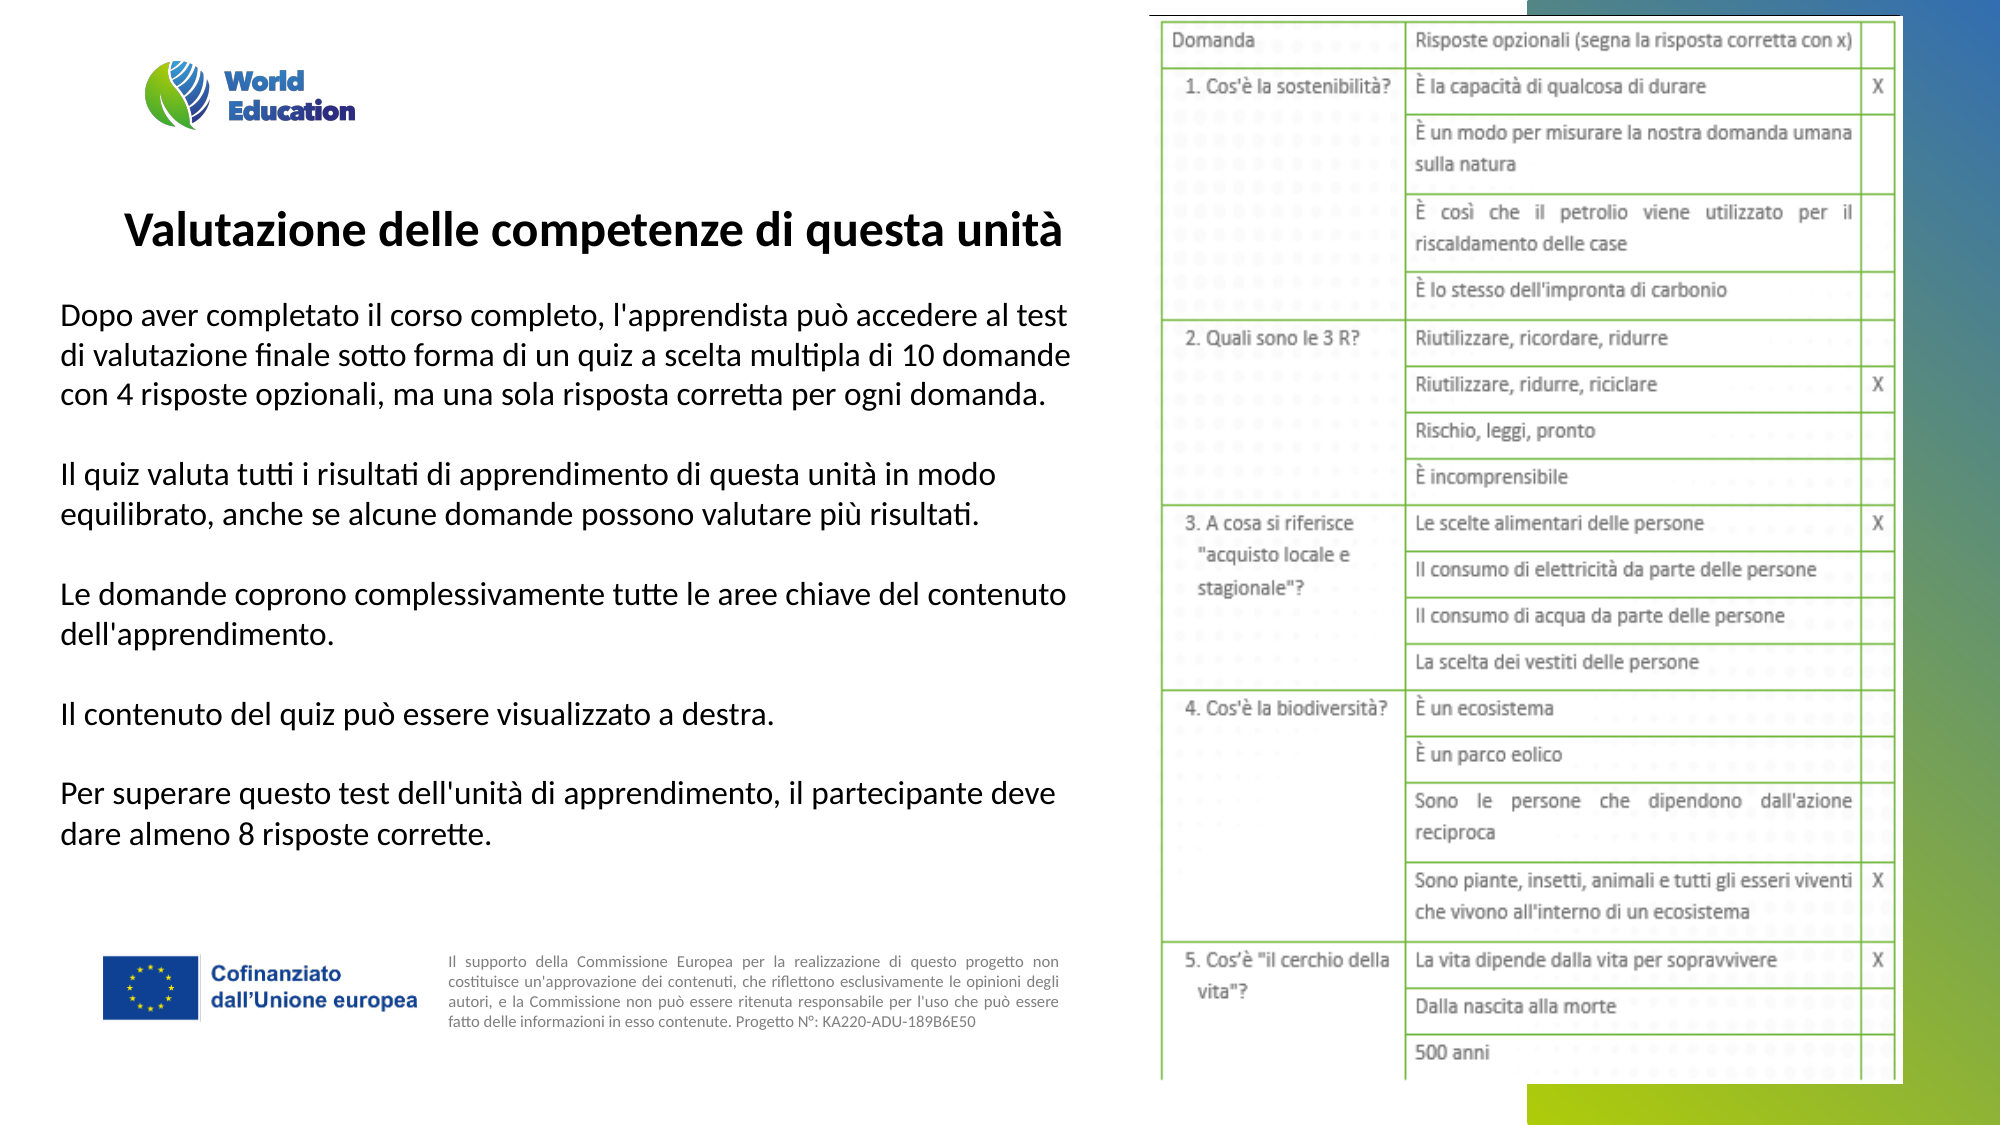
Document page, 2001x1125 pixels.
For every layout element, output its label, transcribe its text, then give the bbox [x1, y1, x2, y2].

picture [1149, 15, 1904, 1084]
picture [100, 948, 420, 1034]
title Dopo aver completato il corso completo, l'apprendista può accedere al test di valutazione finale sotto forma di un quiz a scelta multipla di 10 domande con 4 risposte opzionali, ma una sola risposta corretta per ogni domanda. Il quiz valuta tutti i risultati di apprendimento di questa unità in modo equilibrato, anche se alcune domande possono valutare più risultati. Le domande coprono complessivamente tutte le aree chiave del contenuto dell'apprendimento. Il contenuto del quiz può essere visualizzato a destra. Per superare questo test dell'unità di apprendimento, il partecipante deve dare almeno 8 risposte corrette. [52, 277, 1105, 948]
text_box Valutazione delle competenze di questa unità [116, 178, 1129, 274]
picture [145, 61, 355, 130]
